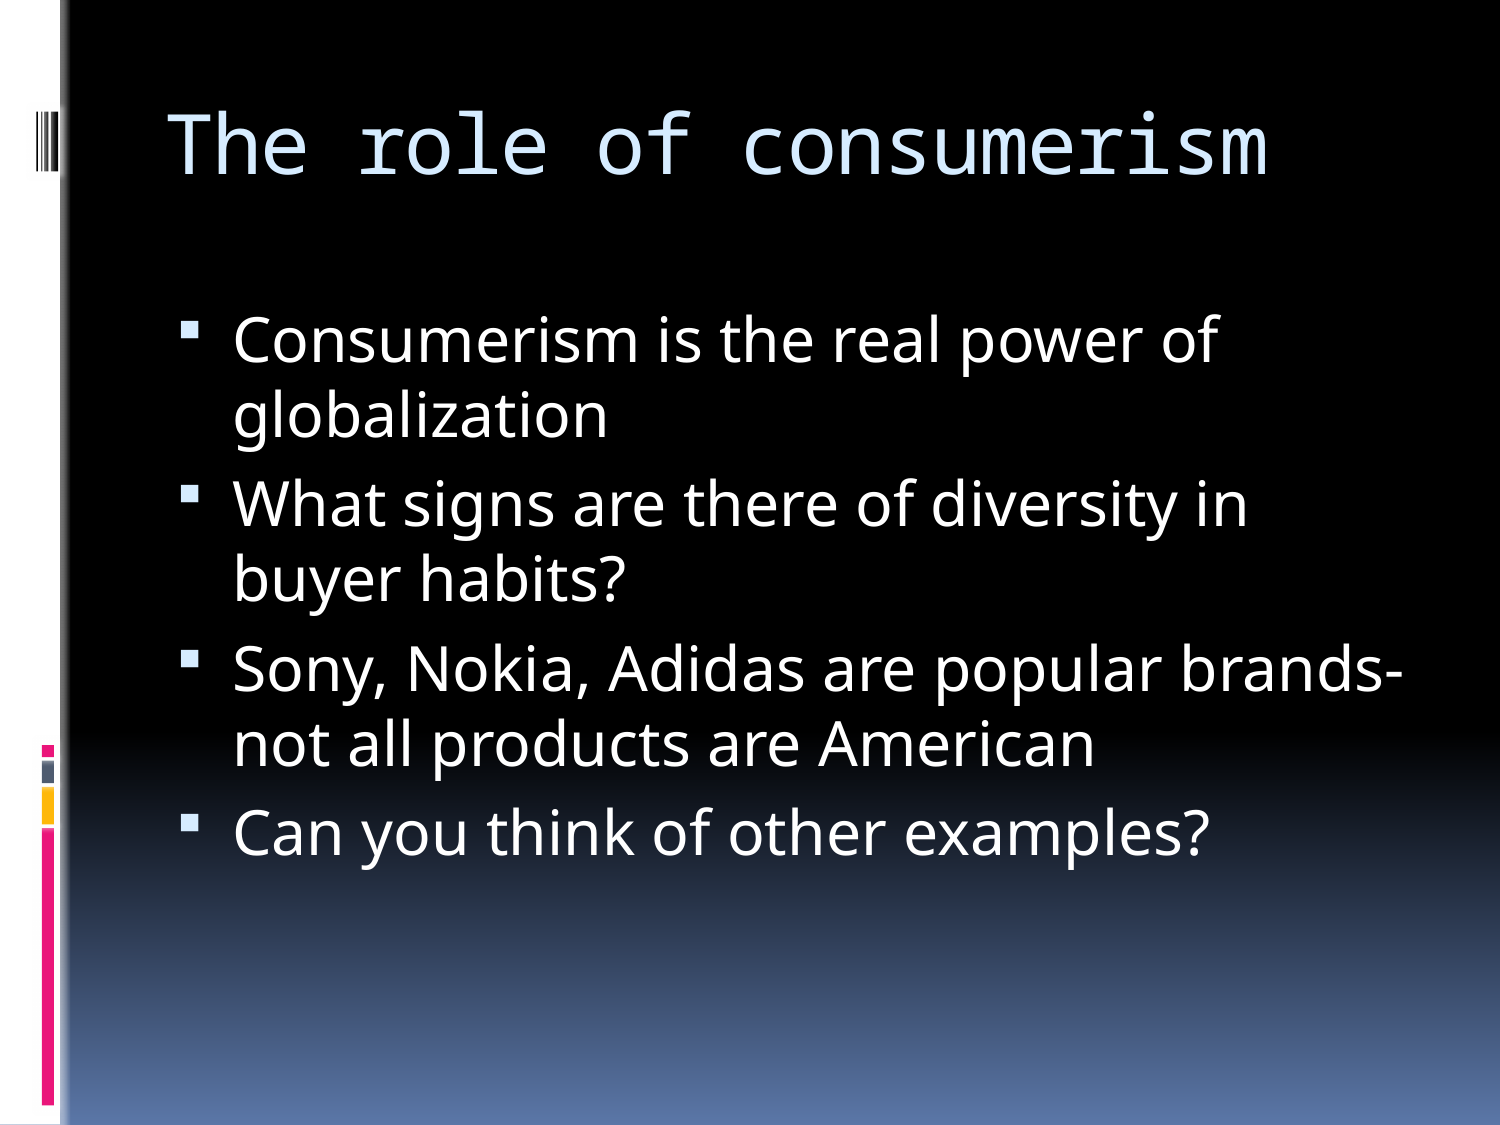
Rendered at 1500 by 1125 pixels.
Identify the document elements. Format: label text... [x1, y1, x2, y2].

list Consumerism is the real power of globalization What signs are there of diversity in buyer habits? Sony, Nokia, Adidas are popular brands- not all products are American Can you think of other examples? [150, 292, 1425, 1043]
title The role of consumerism [150, 83, 1425, 234]
